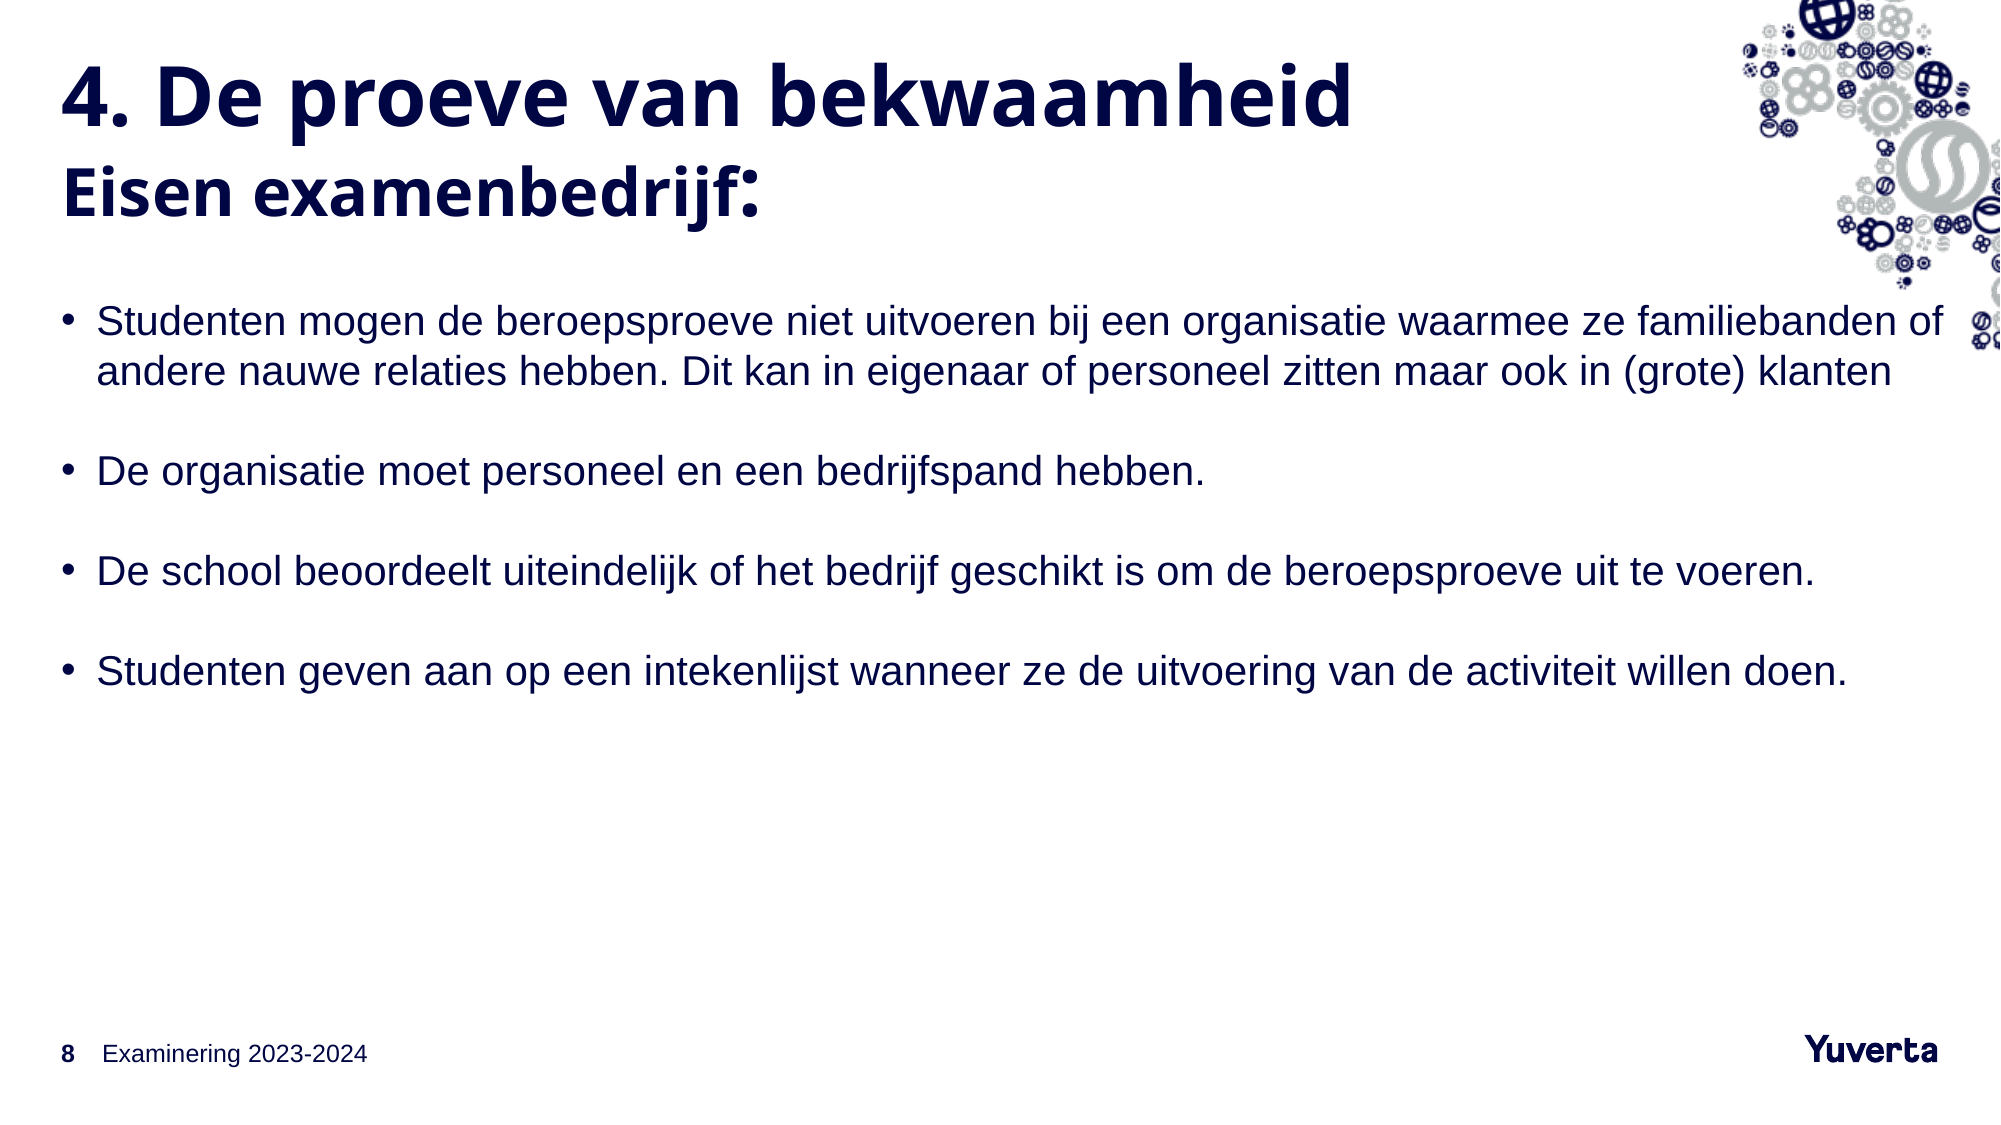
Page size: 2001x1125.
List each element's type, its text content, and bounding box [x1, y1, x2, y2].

list Studenten mogen de beroepsproeve niet uitvoeren bij een organisatie waarmee ze familiebanden of andere nauwe relaties hebben. Dit kan in eigenaar of personeel zitten maar ook in (grote) klanten De organisatie moet personeel en een bedrijfspand hebben. De school beoordeelt uiteindelijk of het bedrijf geschikt is om de beroepsproeve uit te voeren. Studenten geven aan op een intekenlijst wanneer ze de uitvoering van de activiteit willen doen. [60, 293, 1973, 1093]
picture [0, 0, 2000, 1125]
title 4. De proeve van bekwaamheid Eisen examenbedrijf: [60, 48, 1720, 239]
text_box Examinering 2023-2024 [101, 1037, 971, 1073]
